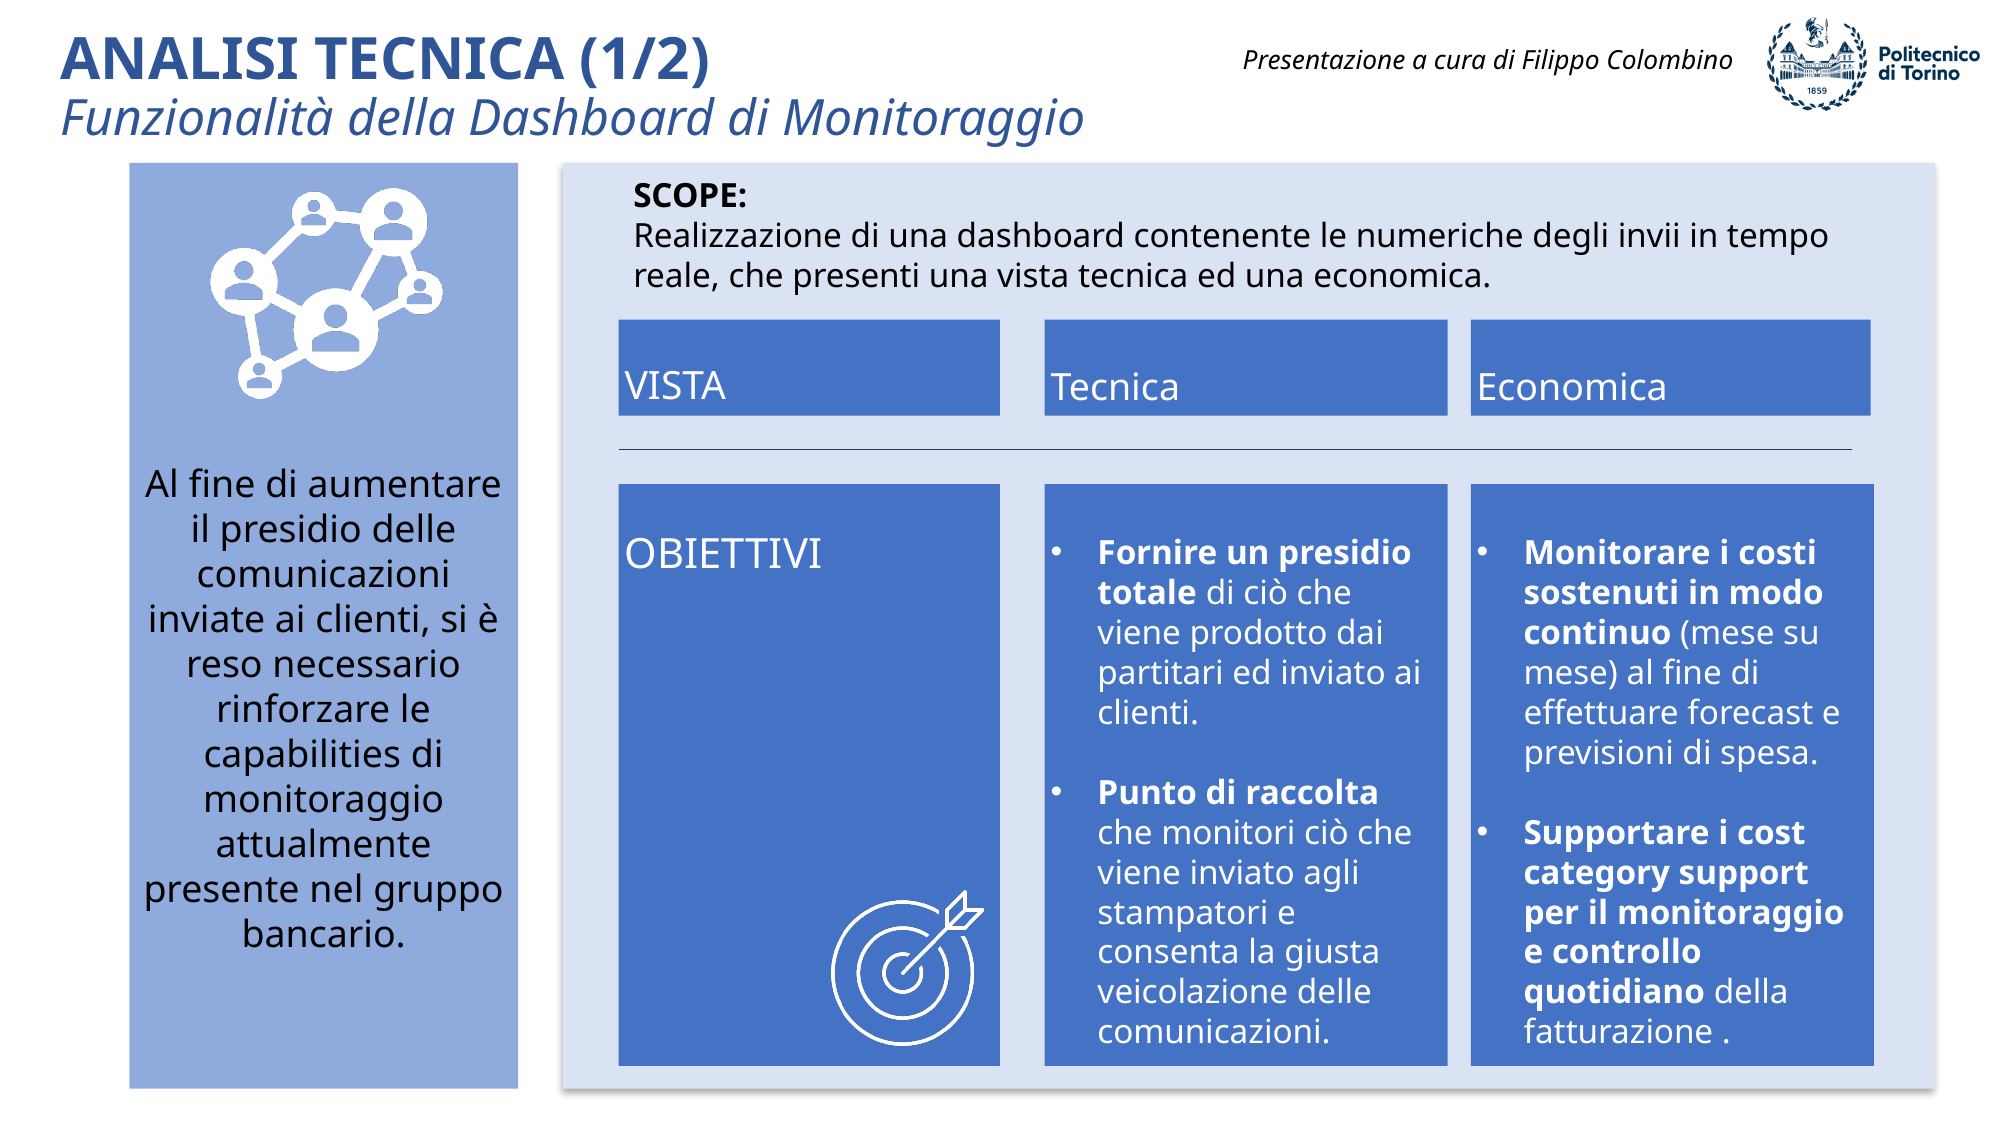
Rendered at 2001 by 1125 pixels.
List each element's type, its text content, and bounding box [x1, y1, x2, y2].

text_box VISTA [618, 341, 1000, 416]
text_box OBIETTIVI [618, 484, 1000, 1066]
picture [194, 164, 455, 425]
text_box Al fine di aumentare il presidio delle comunicazioni inviate ai clienti, si è reso necessario rinforzare le capabilities di monitoraggio attualmente presente nel gruppo bancario. [129, 162, 519, 1089]
text_box Fornire un presidio totale di ciò che viene prodotto dai partitari ed inviato ai clienti. Punto di raccolta che monitori ciò che viene inviato agli stampatori e consenta la giusta veicolazione delle comunicazioni. [1044, 484, 1448, 1066]
text_box Monitorare i costi sostenuti in modo continuo (mese su mese) al fine di effettuare forecast e previsioni di spesa. Supportare i cost category support per il monitoraggio e controllo quotidiano della fatturazione . [1470, 484, 1874, 1066]
picture [1767, 17, 1980, 111]
text_box ANALISI TECNICA (1/2) Funzionalità della Dashboard di Monitoraggio [45, 21, 1973, 84]
text_box Economica [1470, 319, 1871, 416]
text_box Tecnica [1044, 341, 1448, 416]
text_box [562, 162, 1936, 1089]
picture [811, 874, 1000, 1066]
text_box SCOPE: Realizzazione di una dashboard contenente le numeriche degli invii in tempo reale, che presenti una vista tecnica ed una economica. [618, 166, 1852, 341]
